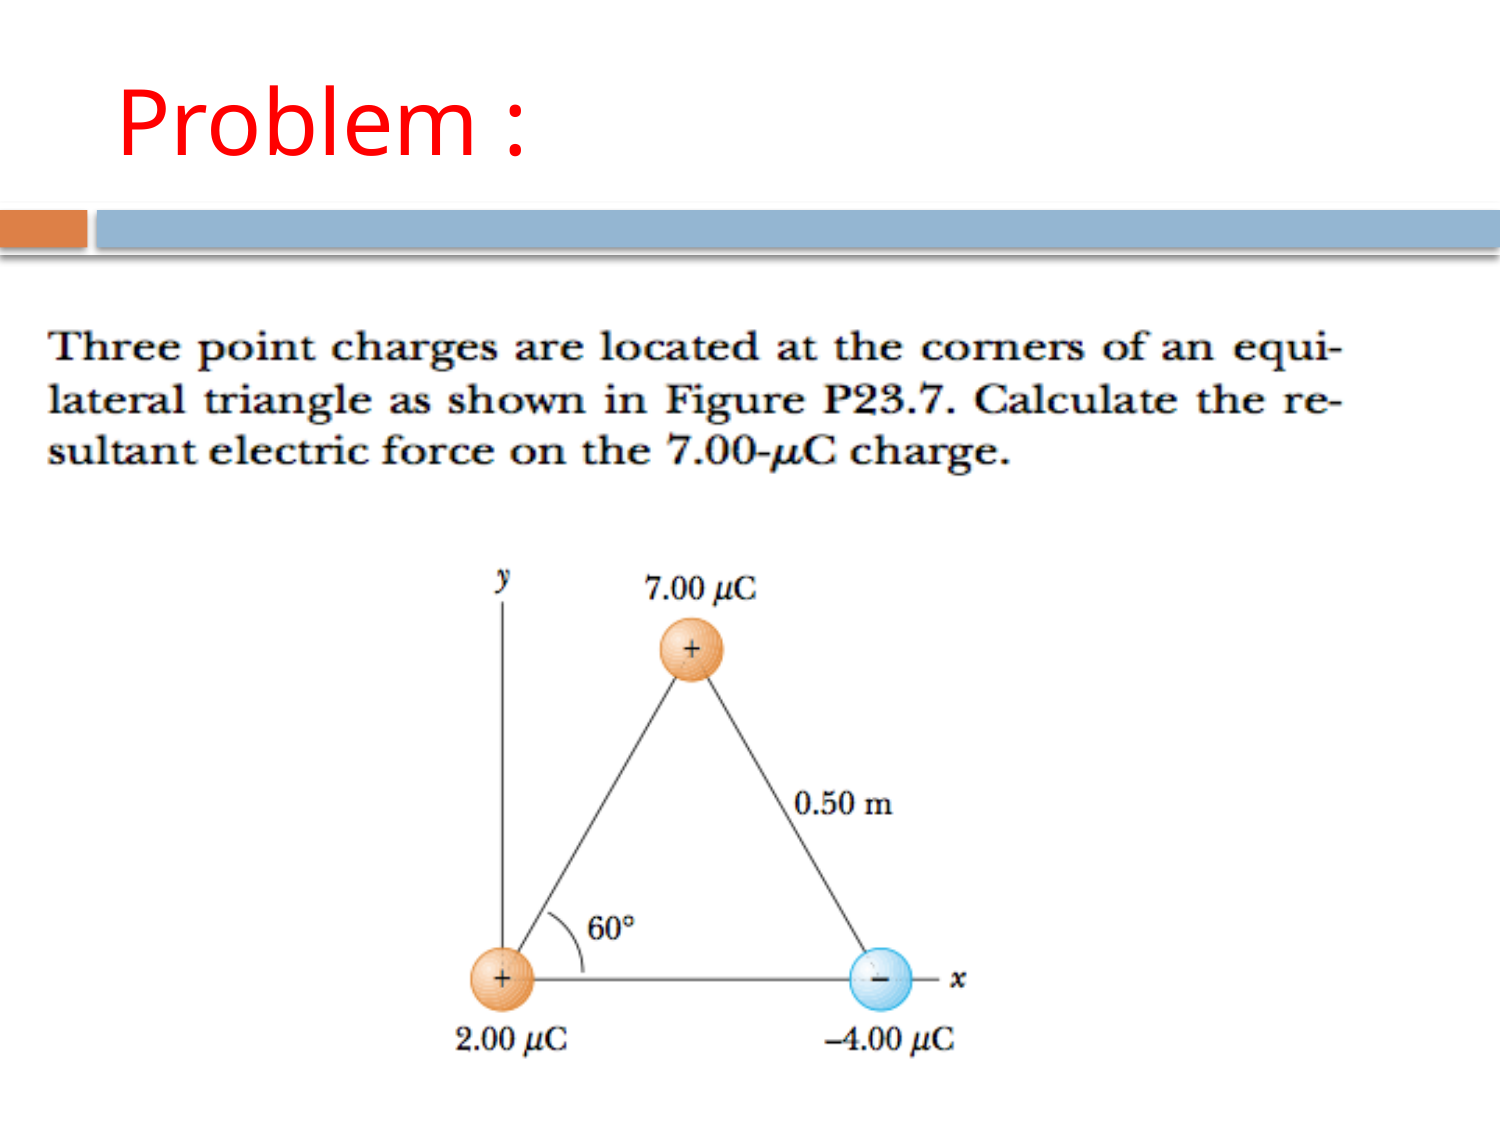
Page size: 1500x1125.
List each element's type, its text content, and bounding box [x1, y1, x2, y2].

picture [424, 483, 1022, 1064]
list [45, 99, 1385, 710]
title Problem : [100, 37, 1438, 200]
